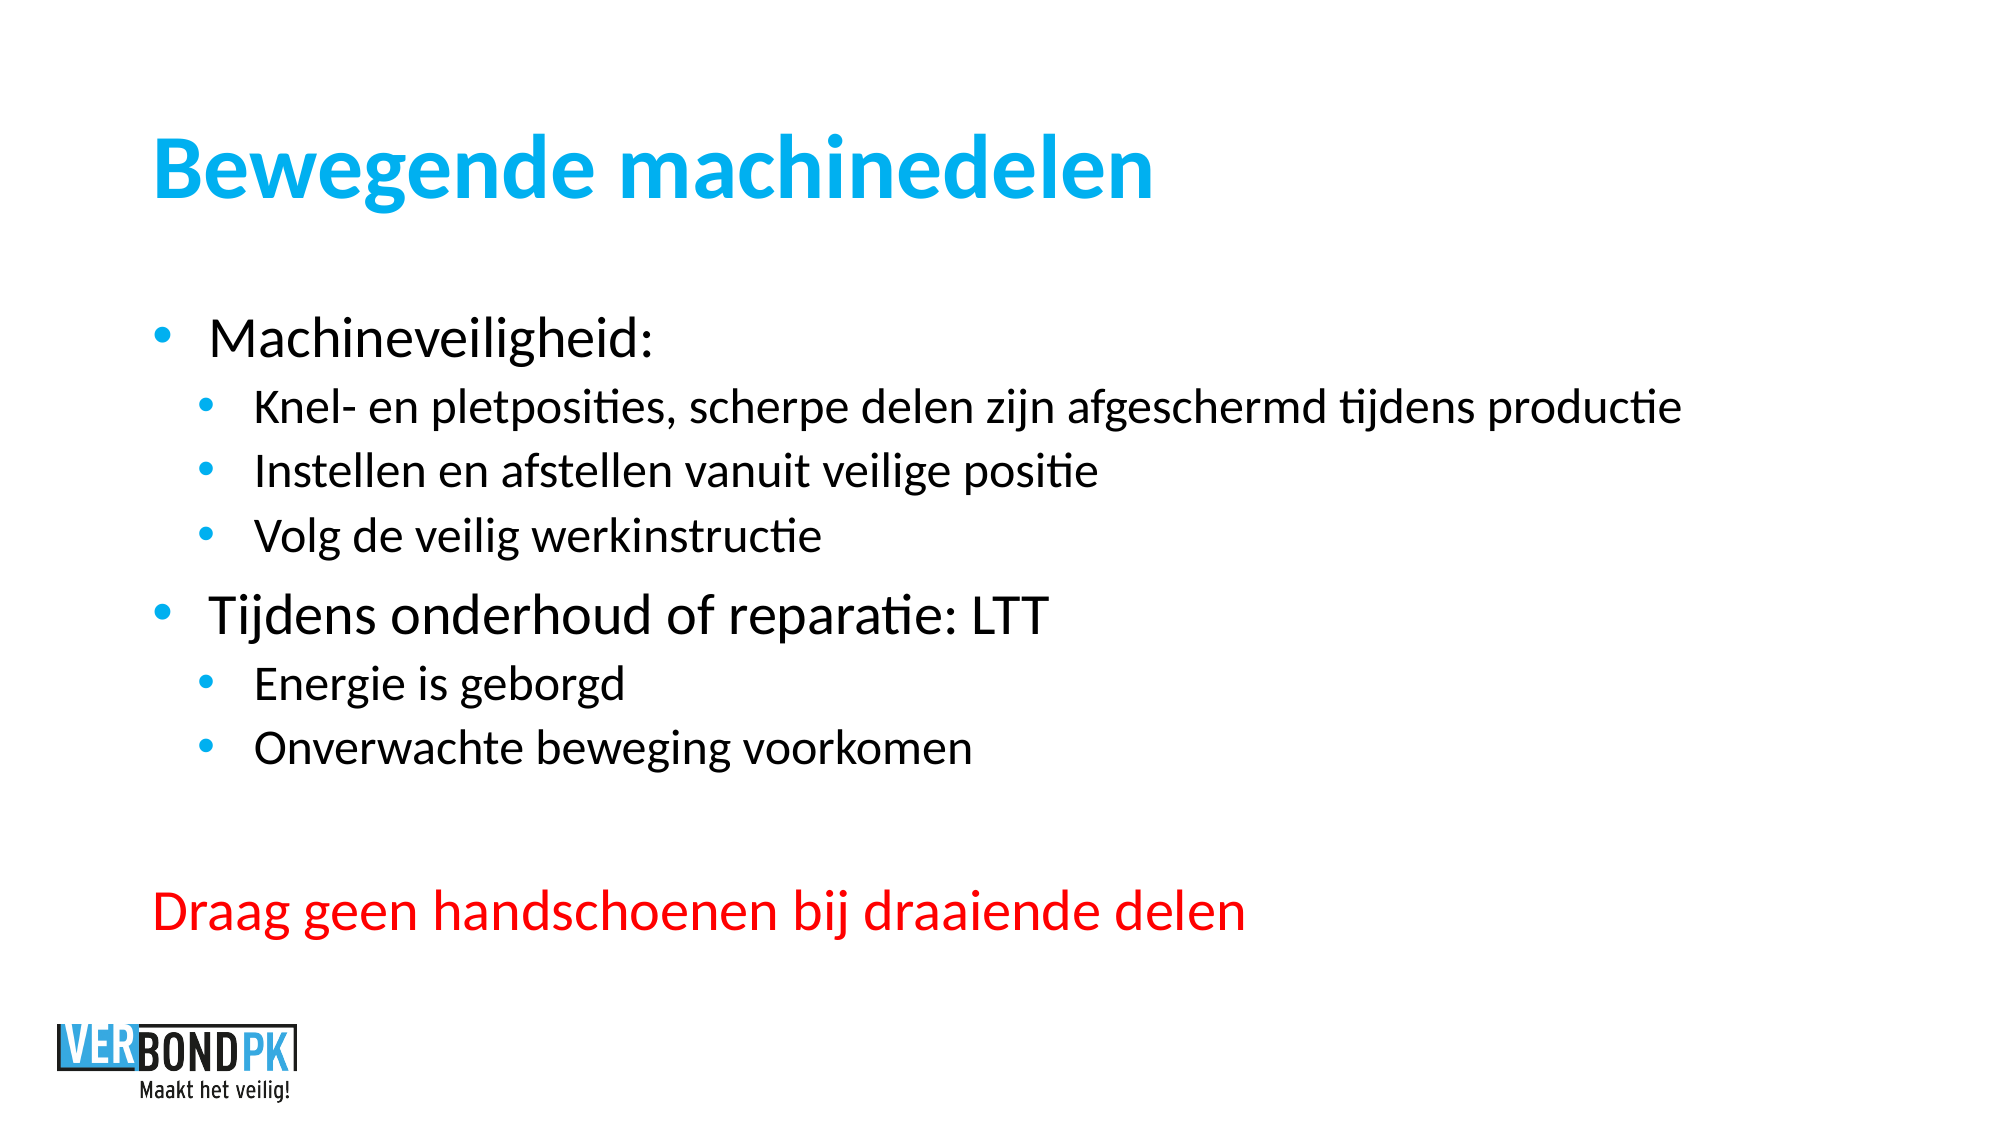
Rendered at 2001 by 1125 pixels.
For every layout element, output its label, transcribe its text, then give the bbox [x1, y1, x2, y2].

picture [57, 1024, 297, 1103]
title Bewegende machinedelen [137, 59, 1863, 278]
list Machineveiligheid: Knel- en pletposities, scherpe delen zijn afgeschermd tijdens productie Instellen en afstellen vanuit veilige positie Volg de veilig werkinstructie Tijdens onderhoud of reparatie: LTT Energie is geborgd Onverwachte beweging voorkomen Draag geen handschoenen bij draaiende delen [137, 299, 1863, 1014]
